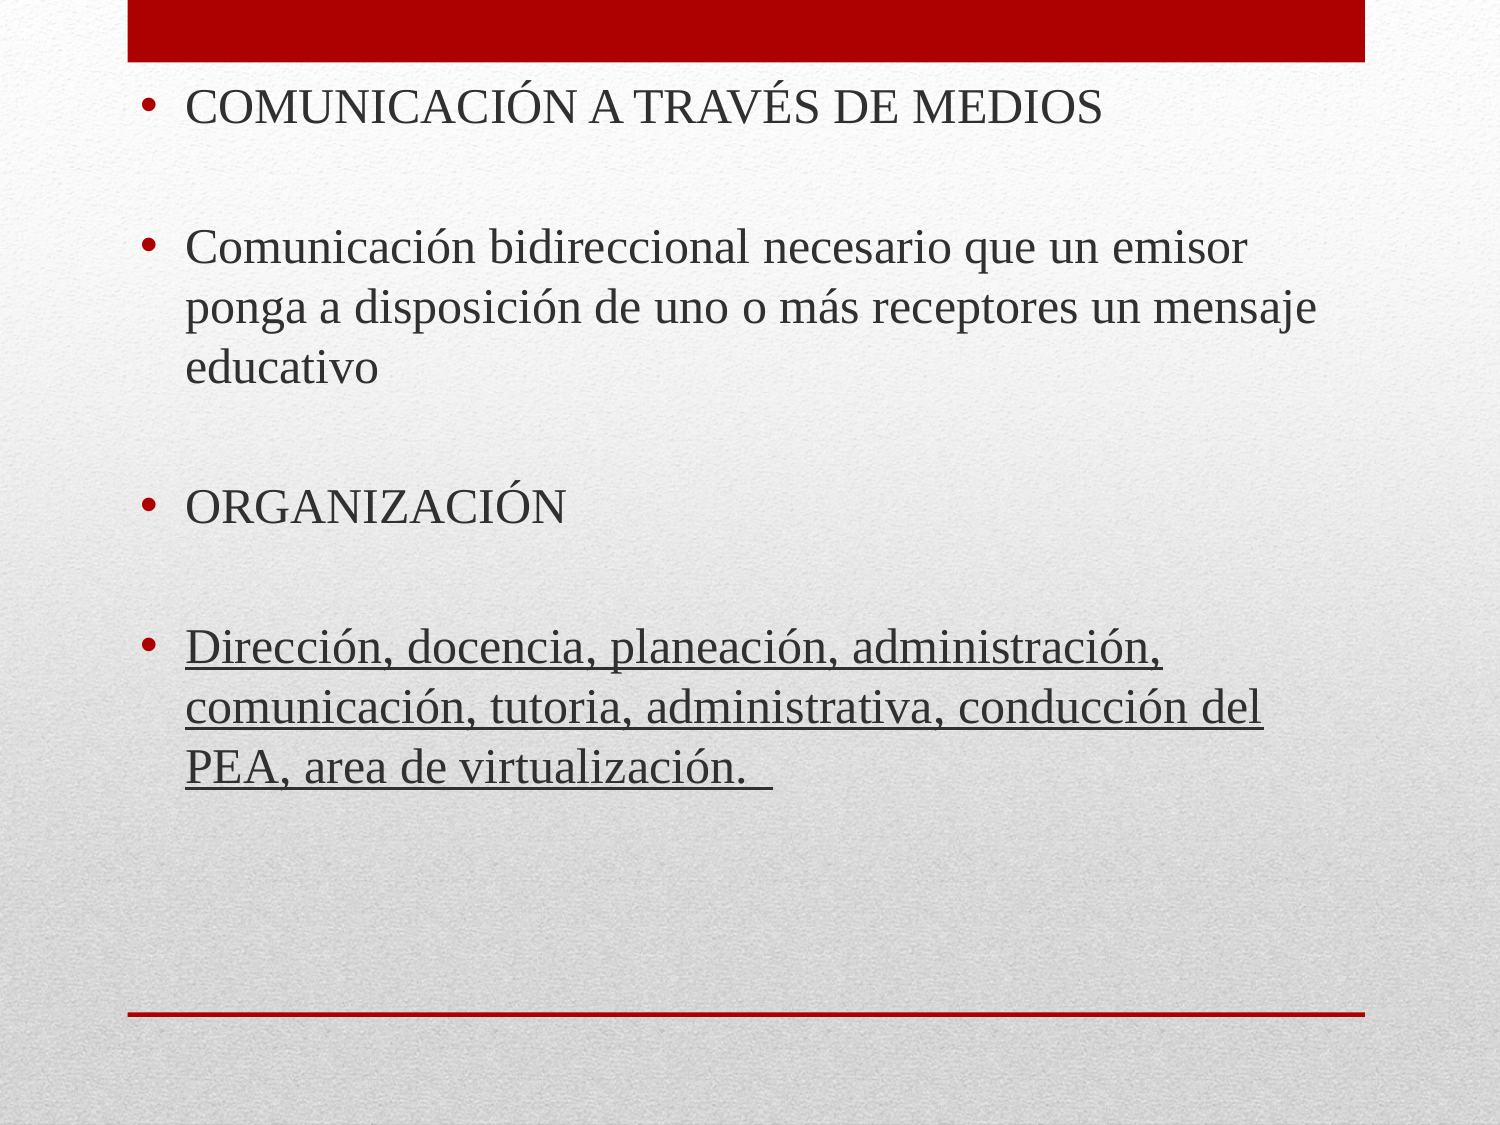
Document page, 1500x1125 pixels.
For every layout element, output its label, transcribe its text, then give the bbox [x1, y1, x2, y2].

list COMUNICACIÓN A TRAVÉS DE MEDIOS Comunicación bidireccional necesario que un emisor ponga a disposición de uno o más receptores un mensaje educativo ORGANIZACIÓN Dirección, docencia, planeación, administración, comunicación, tutoria, administrativa, conducción del PEA, area de virtualización. [125, 66, 1363, 1012]
